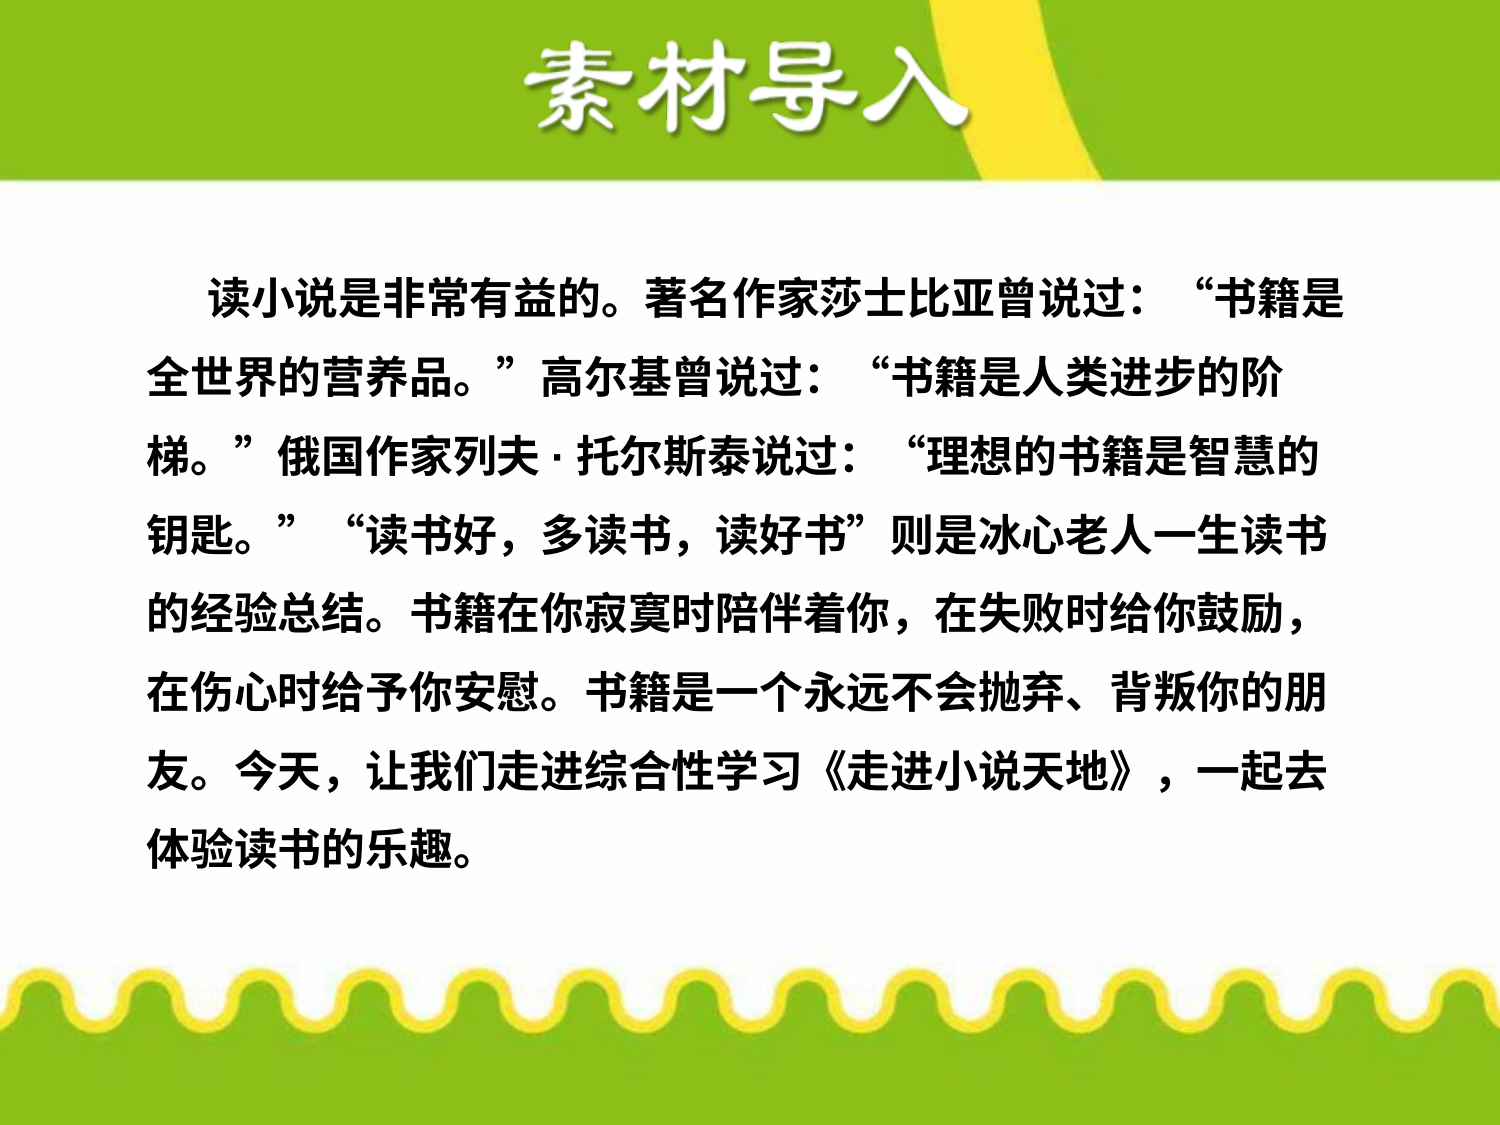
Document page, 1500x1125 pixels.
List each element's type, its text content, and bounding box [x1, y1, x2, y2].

picture [0, 0, 1500, 1125]
text_box 读小说是非常有益的。著名作家莎士比亚曾说过：“书籍是全世界的营养品。”高尔基曾说过：“书籍是人类进步的阶梯。”俄国作家列夫·托尔斯泰说过：“理想的书籍是智慧的钥匙。”“读书好，多读书，读好书”则是冰心老人一生读书的经验总结。书籍在你寂寞时陪伴着你，在失败时给你鼓励，在伤心时给予你安慰。书籍是一个永远不会抛弃、背叛你的朋友。今天，让我们走进综合性学习《走进小说天地》，一起去体验读书的乐趣。 [131, 237, 1375, 882]
